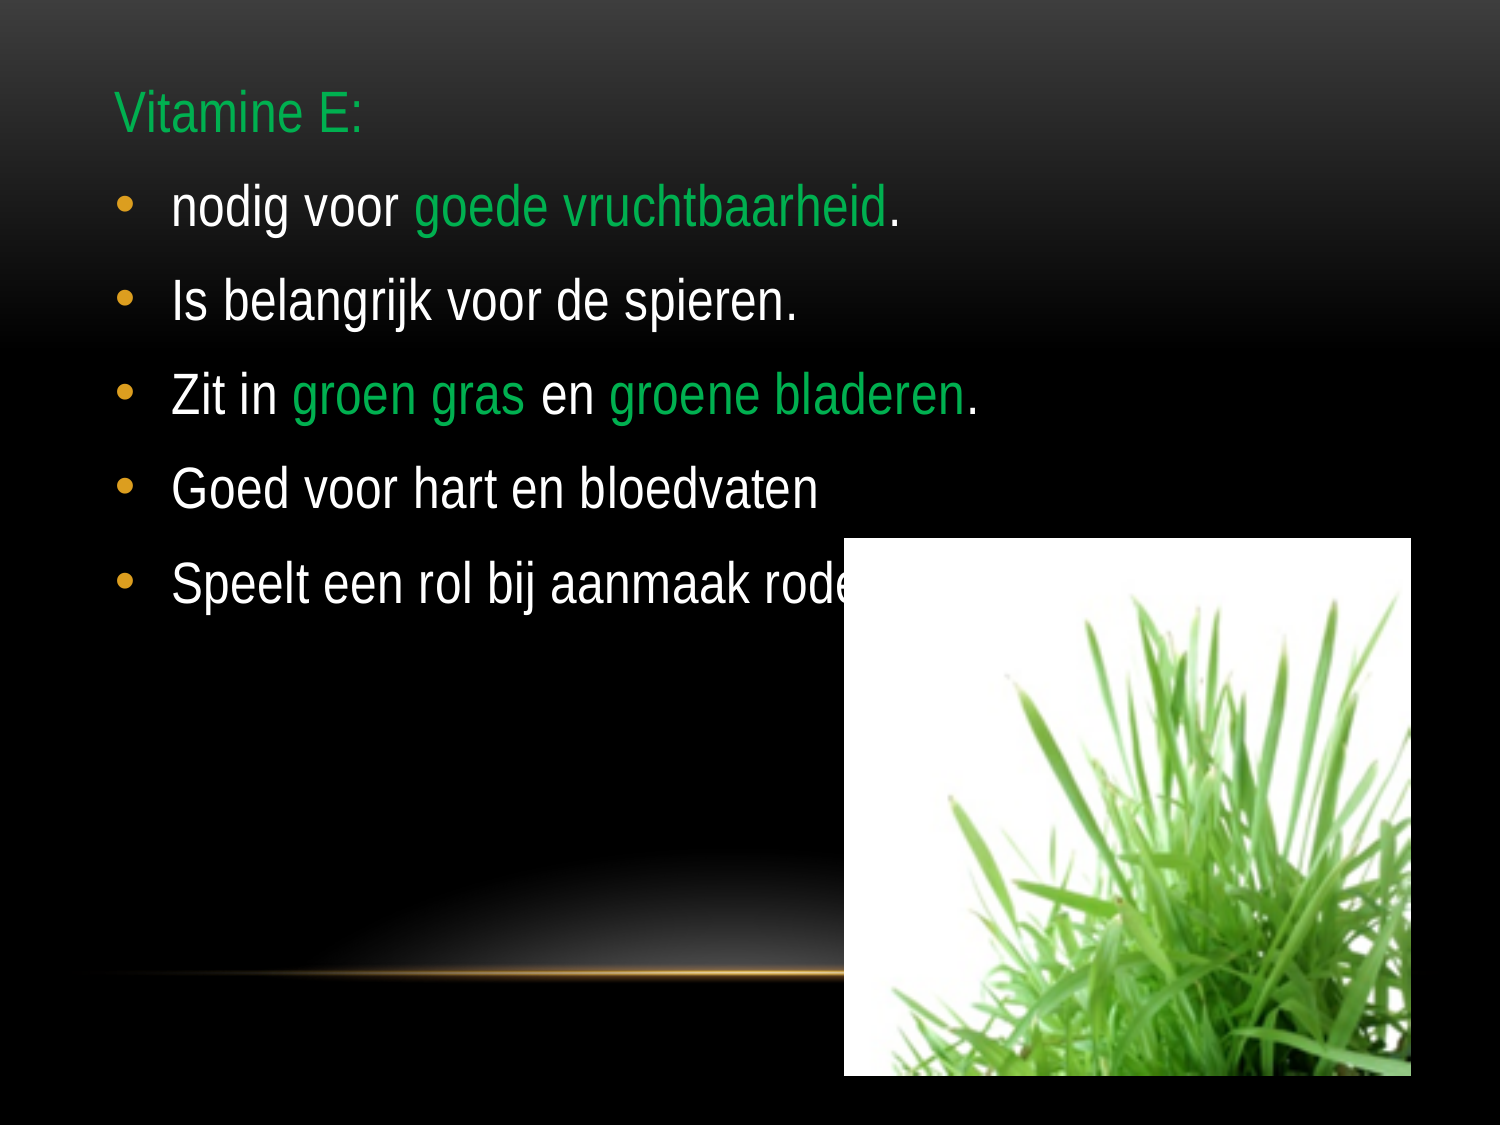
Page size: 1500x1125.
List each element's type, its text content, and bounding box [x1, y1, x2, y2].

picture [0, 0, 1500, 1125]
list Vitamine E: nodig voor goede vruchtbaarheid. Is belangrijk voor de spieren. Zit in groen gras en groene bladeren. Goed voor hart en bloedvaten Speelt een rol bij aanmaak rode bloedcellen [99, 66, 1400, 938]
